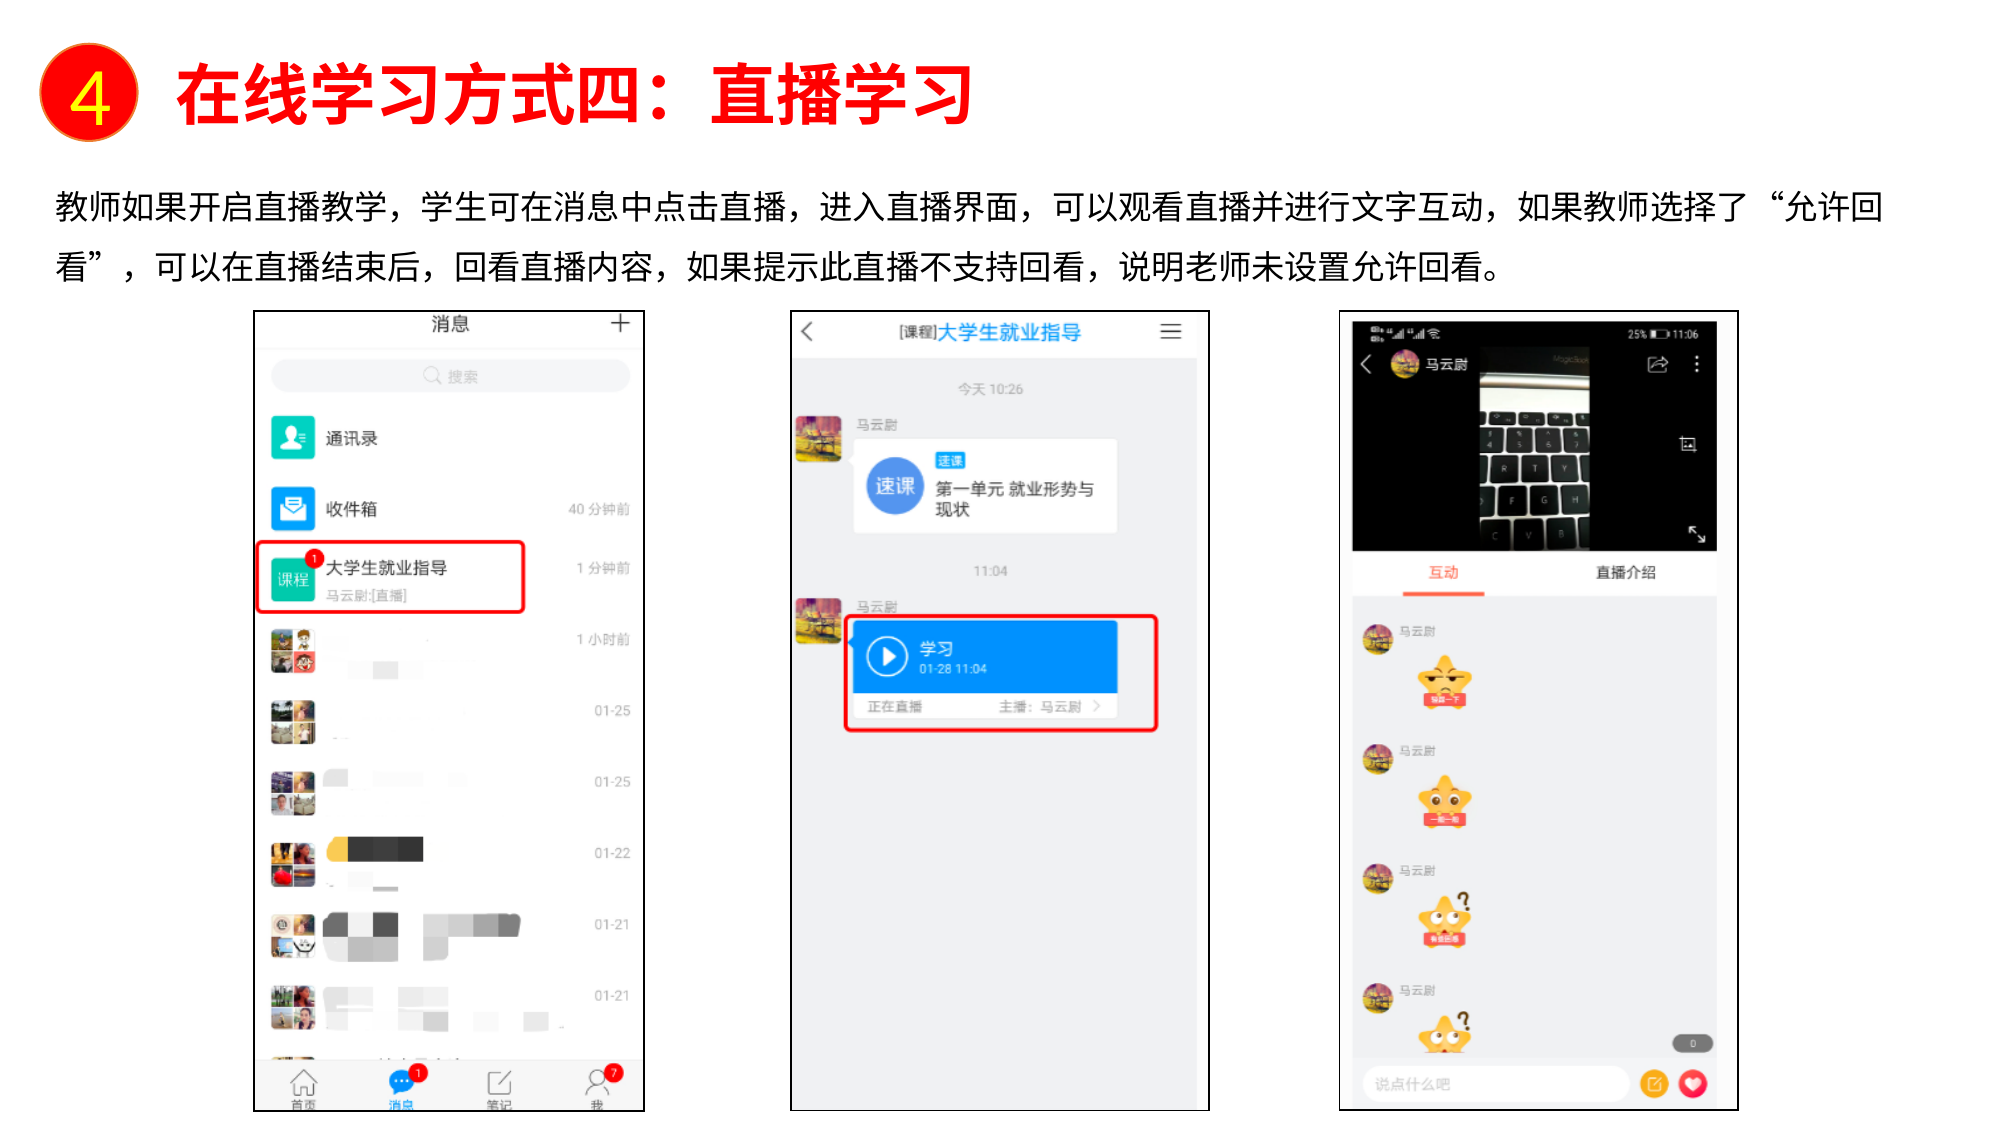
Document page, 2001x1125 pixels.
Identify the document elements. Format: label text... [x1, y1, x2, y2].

picture [254, 311, 644, 1111]
title 教师如果开启直播教学，学生可在消息中点击直播，进入直播界面，可以观看直播并进行文字互动，如果教师选择了“允许回看”，可以在直播结束后，回看直播内容，如果提示此直播不支持回看，说明老师未设置允许回看。 [40, 140, 1937, 312]
text_box 在线学习方式四：直播学习 [160, 45, 992, 140]
picture [791, 311, 1209, 1110]
picture [1340, 311, 1738, 1110]
text_box 4 [39, 42, 139, 142]
